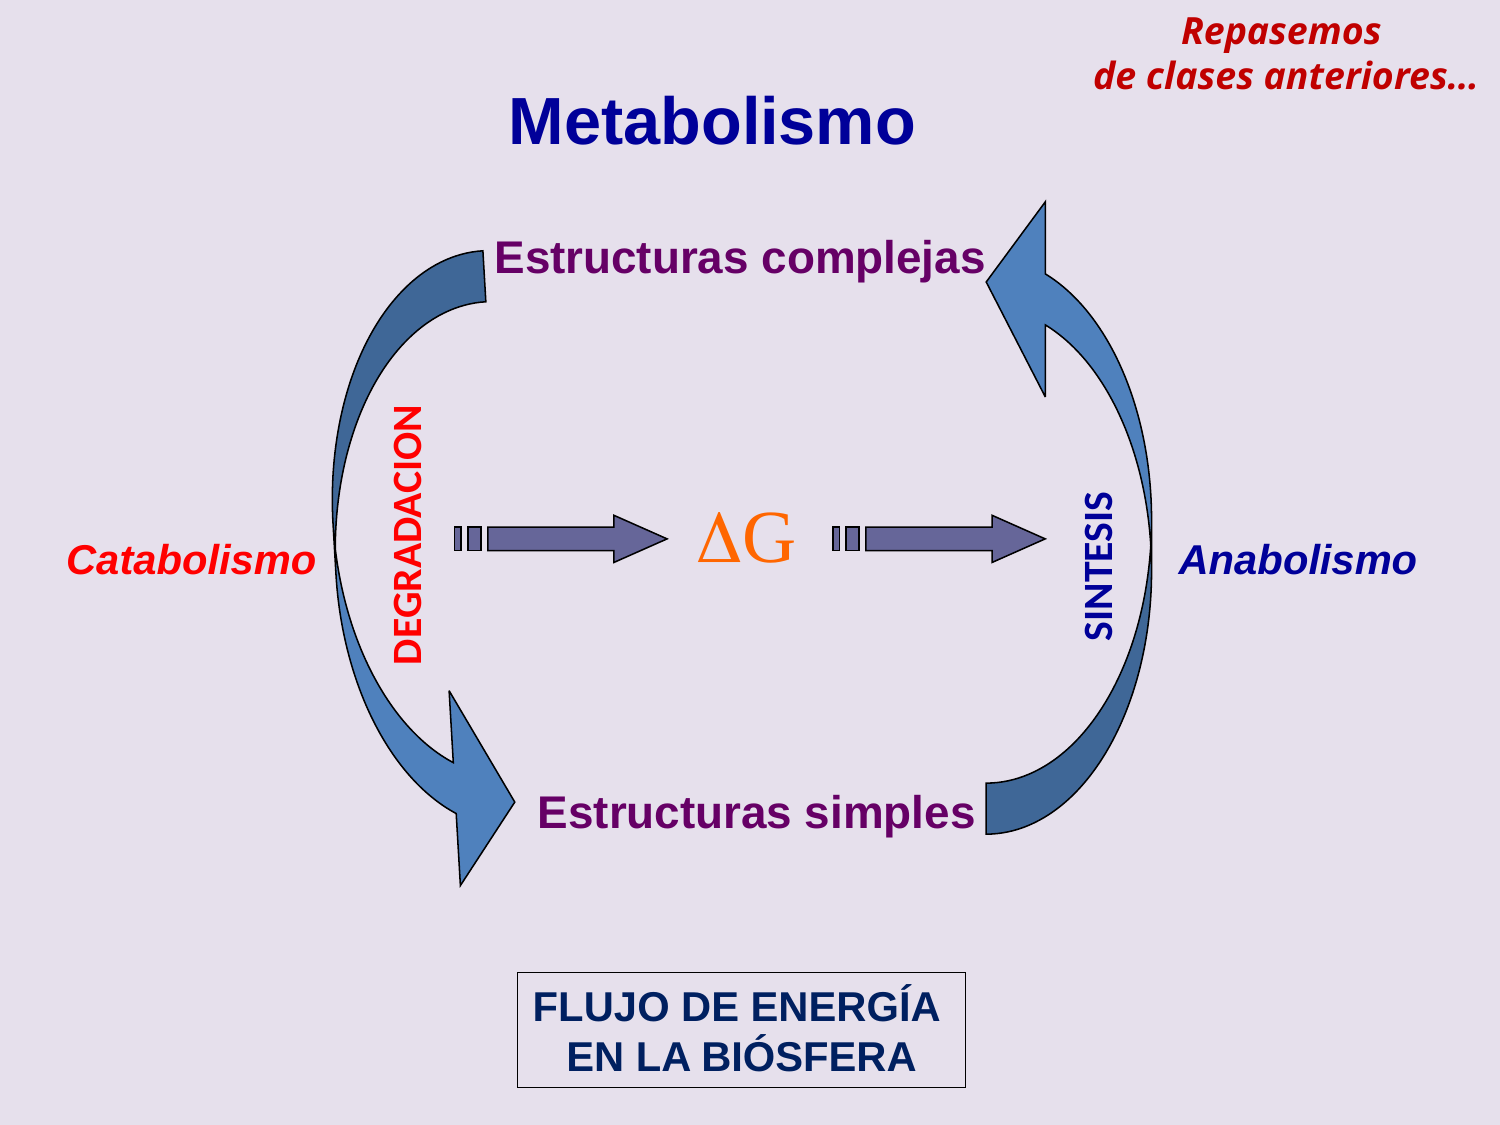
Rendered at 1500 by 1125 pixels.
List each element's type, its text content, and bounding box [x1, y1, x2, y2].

text_box Metabolismo [494, 70, 932, 165]
text_box Repasemos de clases anteriores… [1078, 0, 1495, 105]
text_box Catabolismo [51, 525, 331, 590]
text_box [336, 219, 1005, 906]
text_box Anabolismo [1163, 525, 1433, 590]
text_box FLUJO DE ENERGÍA EN LA BIÓSFERA [517, 972, 966, 1088]
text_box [832, 184, 1152, 835]
